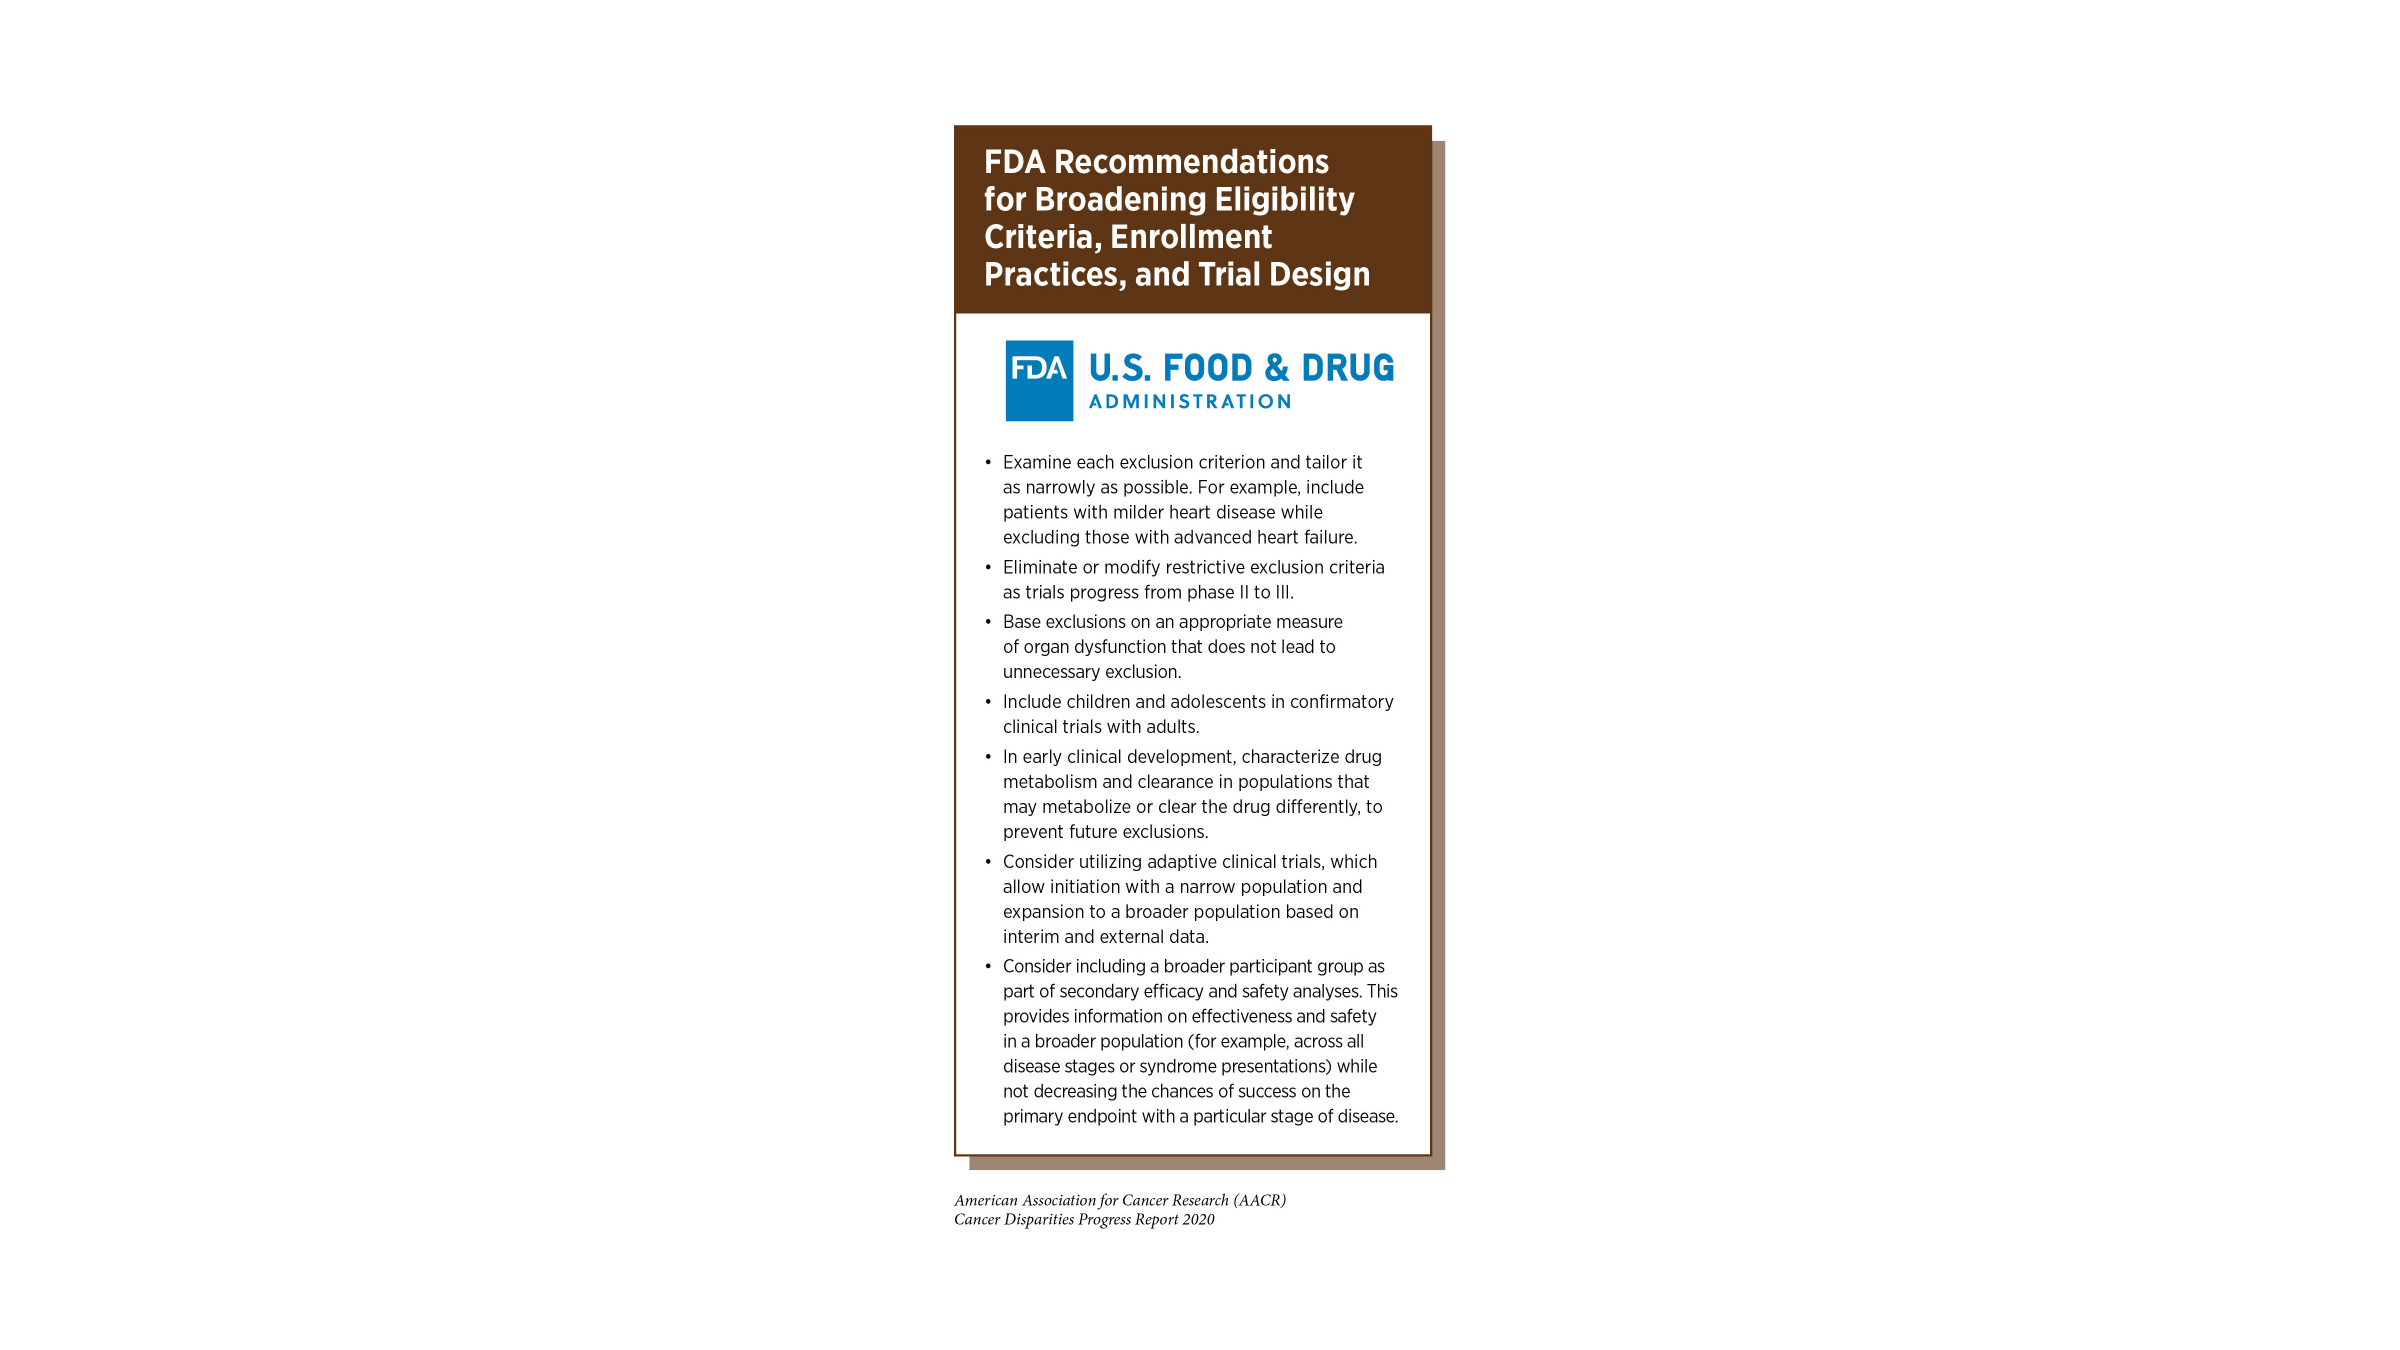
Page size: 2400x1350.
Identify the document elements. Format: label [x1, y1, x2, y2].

picture [944, 115, 1456, 1235]
